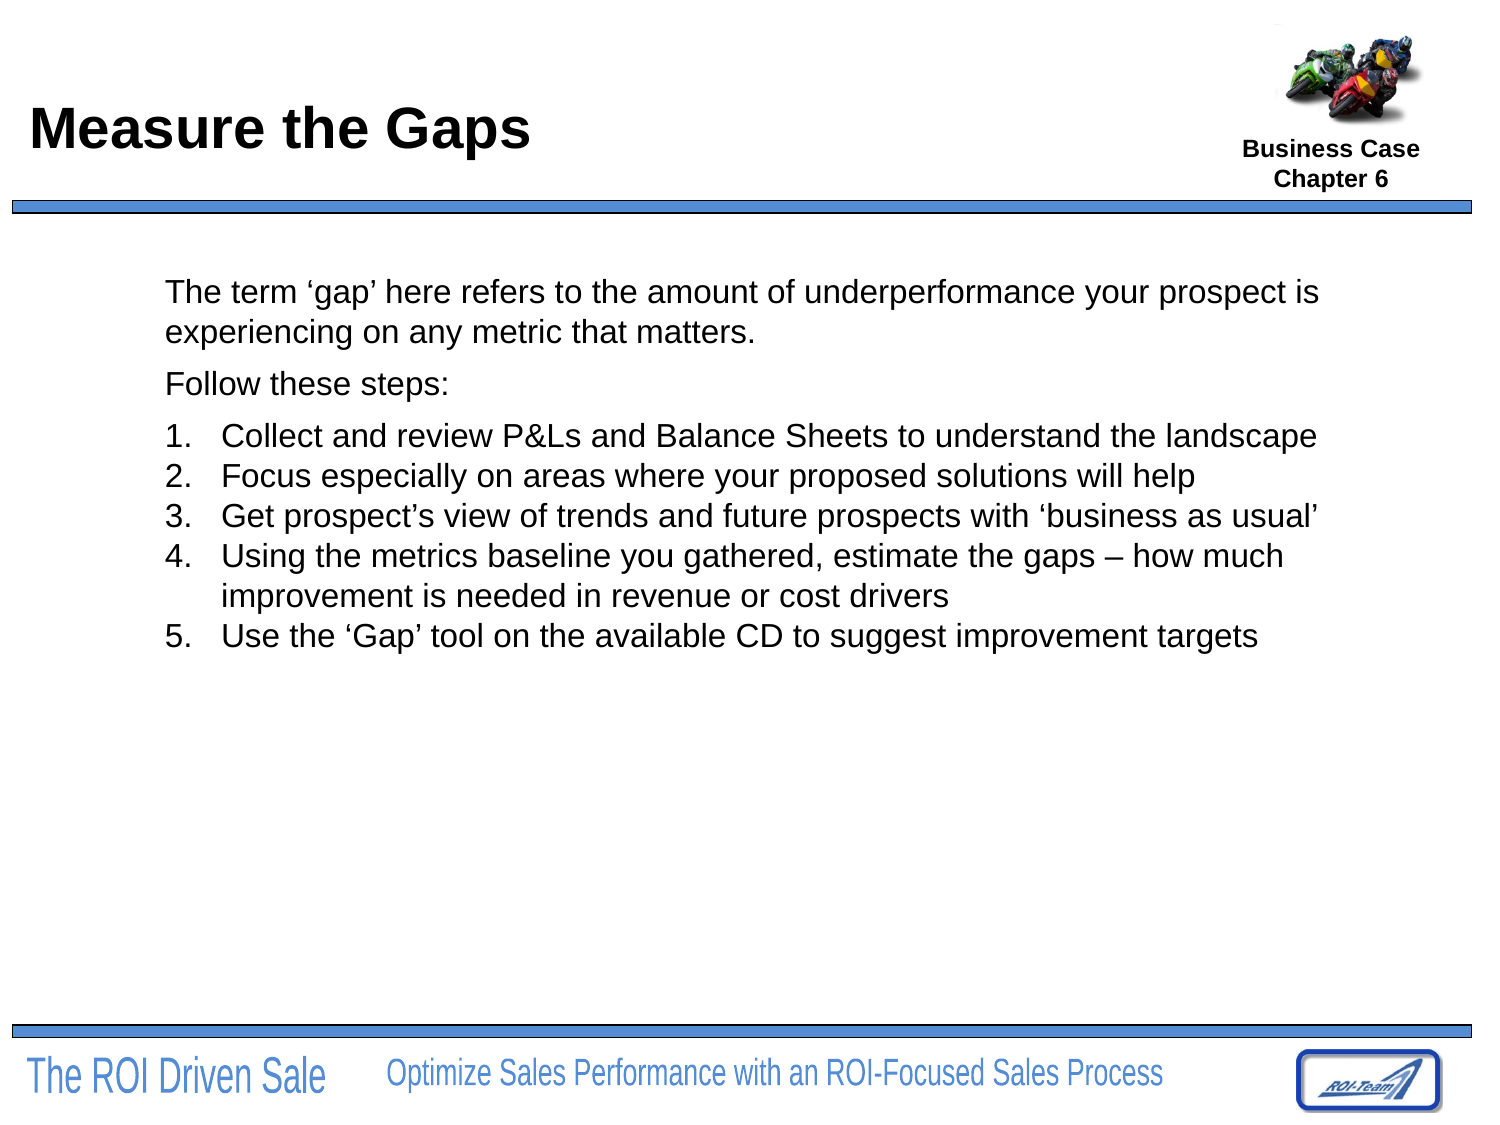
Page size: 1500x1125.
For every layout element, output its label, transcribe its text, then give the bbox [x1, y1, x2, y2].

picture [1296, 1049, 1443, 1113]
title Measure the Gaps [14, 50, 1163, 200]
text_box The term ‘gap’ here refers to the amount of underperformance your prospect is experiencing on any metric that matters. Follow these steps: Collect and review P&Ls and Balance Sheets to understand the landscape Focus especially on areas where your proposed solutions will help Get prospect’s view of trends and future prospects with ‘business as usual’ Using the metrics baseline you gathered, estimate the gaps – how much improvement is needed in revenue or cost drivers Use the ‘Gap’ tool on the available CD to suggest improvement targets [150, 262, 1343, 662]
picture [1275, 100, 1430, 124]
text_box Business Case Chapter 6 [1200, 124, 1463, 200]
picture [1275, 24, 1430, 99]
